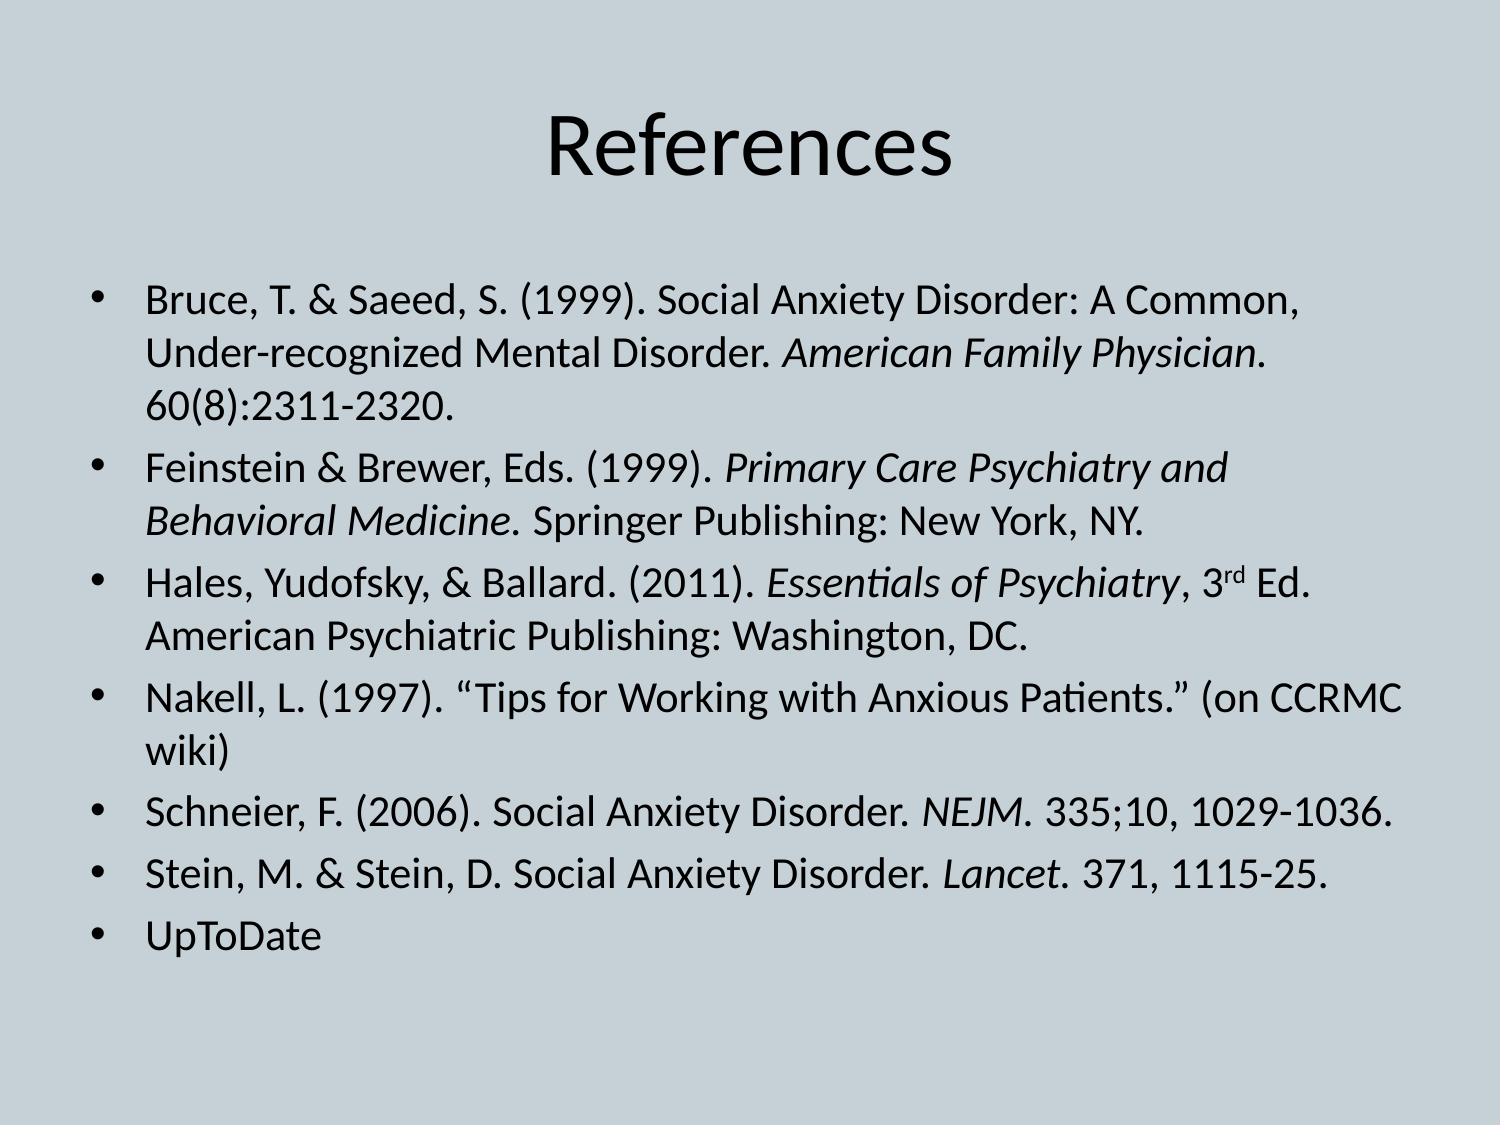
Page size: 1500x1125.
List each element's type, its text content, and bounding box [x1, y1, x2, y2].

title References [75, 45, 1425, 233]
list Bruce, T. & Saeed, S. (1999). Social Anxiety Disorder: A Common, Under-recognized Mental Disorder. American Family Physician. 60(8):2311-2320. Feinstein & Brewer, Eds. (1999). Primary Care Psychiatry and Behavioral Medicine. Springer Publishing: New York, NY. Hales, Yudofsky, & Ballard. (2011). Essentials of Psychiatry, 3rd Ed. American Psychiatric Publishing: Washington, DC. Nakell, L. (1997). “Tips for Working with Anxious Patients.” (on CCRMC wiki) Schneier, F. (2006). Social Anxiety Disorder. NEJM. 335;10, 1029-1036. Stein, M. & Stein, D. Social Anxiety Disorder. Lancet. 371, 1115-25. UpToDate [75, 262, 1425, 1005]
